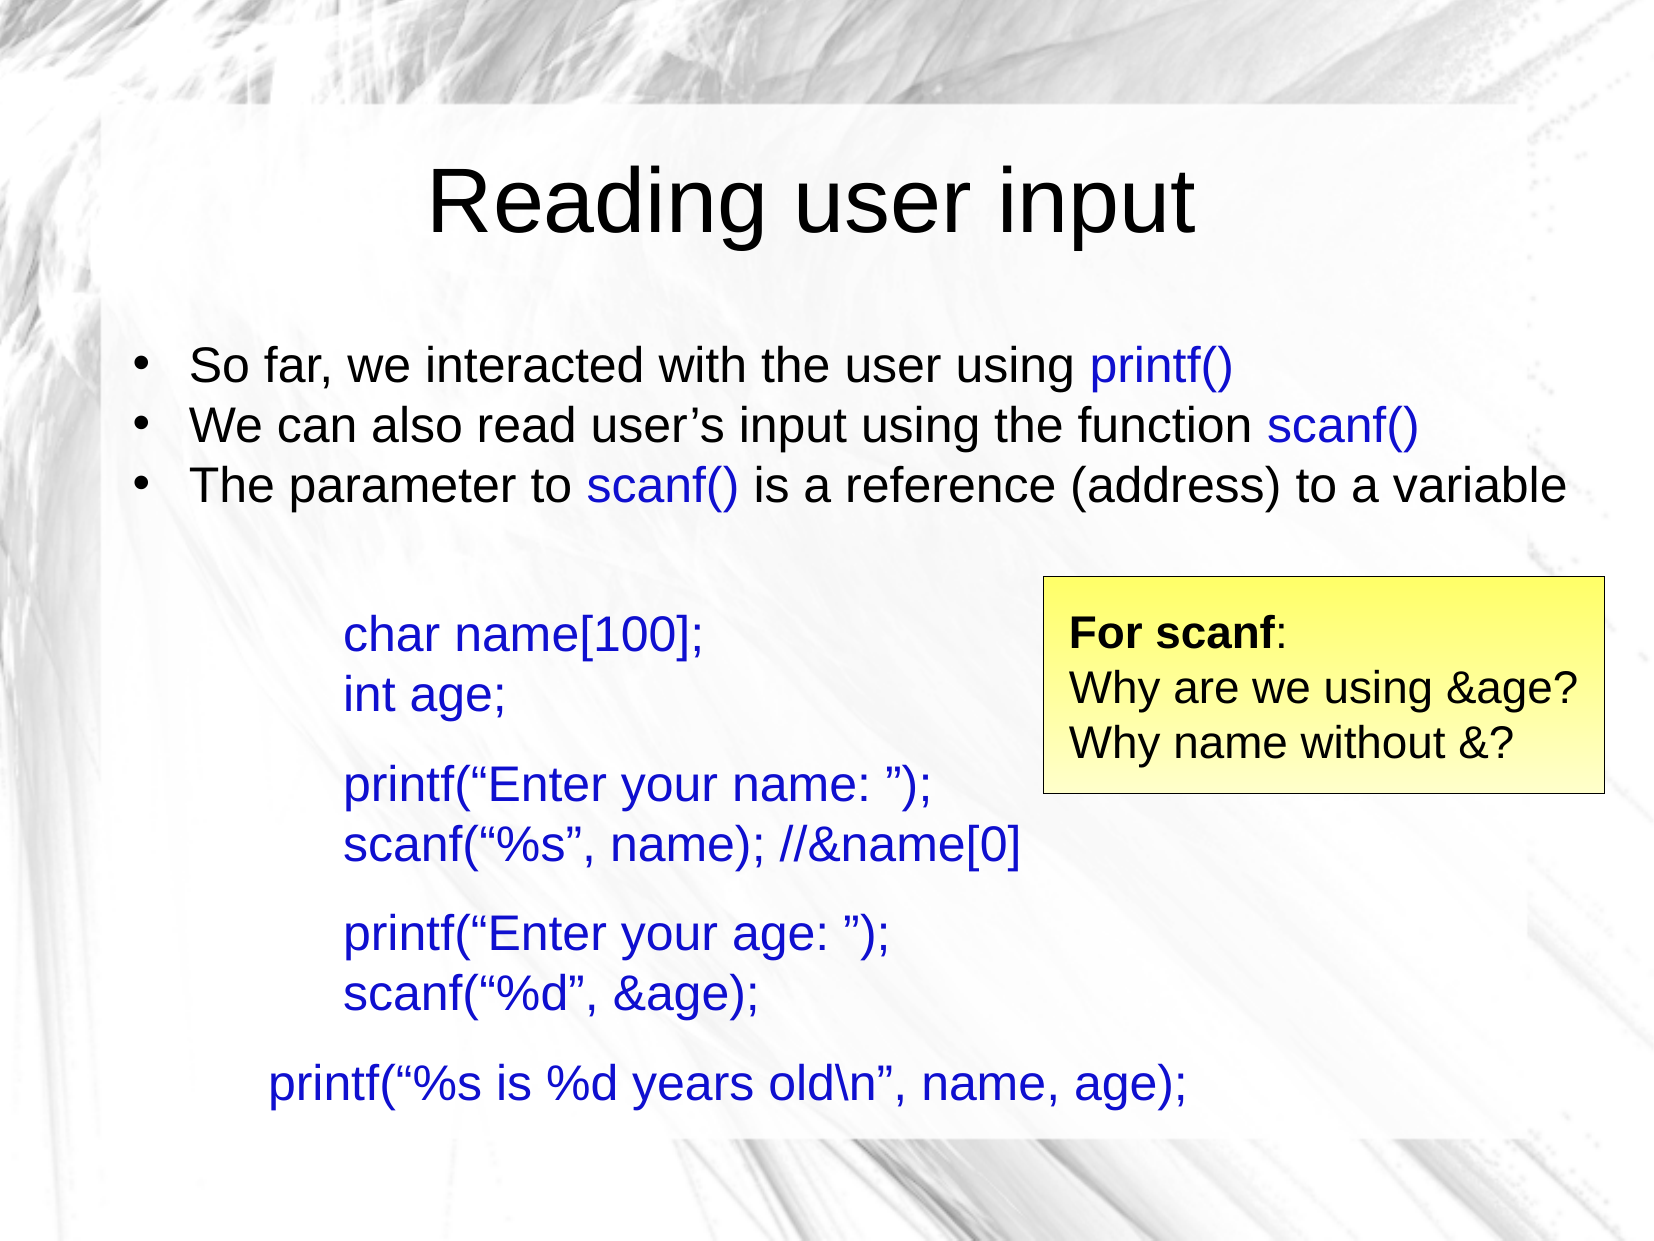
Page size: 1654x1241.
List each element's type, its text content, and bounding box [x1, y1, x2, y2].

list So far, we interacted with the user using printf() We can also read user’s input using the function scanf() The parameter to scanf() is a reference (address) to a variable char name[100]; int age; printf(“Enter your name: ”); scanf(“%s”, name); //&name[0] printf(“Enter your age: ”); scanf(“%d”, &age); printf(“%s is %d years old\n”, name, age); [118, 332, 1571, 1121]
title Reading user input [118, 93, 1506, 299]
picture [0, 0, 1654, 1241]
text_box For scanf: Why are we using &age? Why name without &? [1043, 576, 1605, 794]
